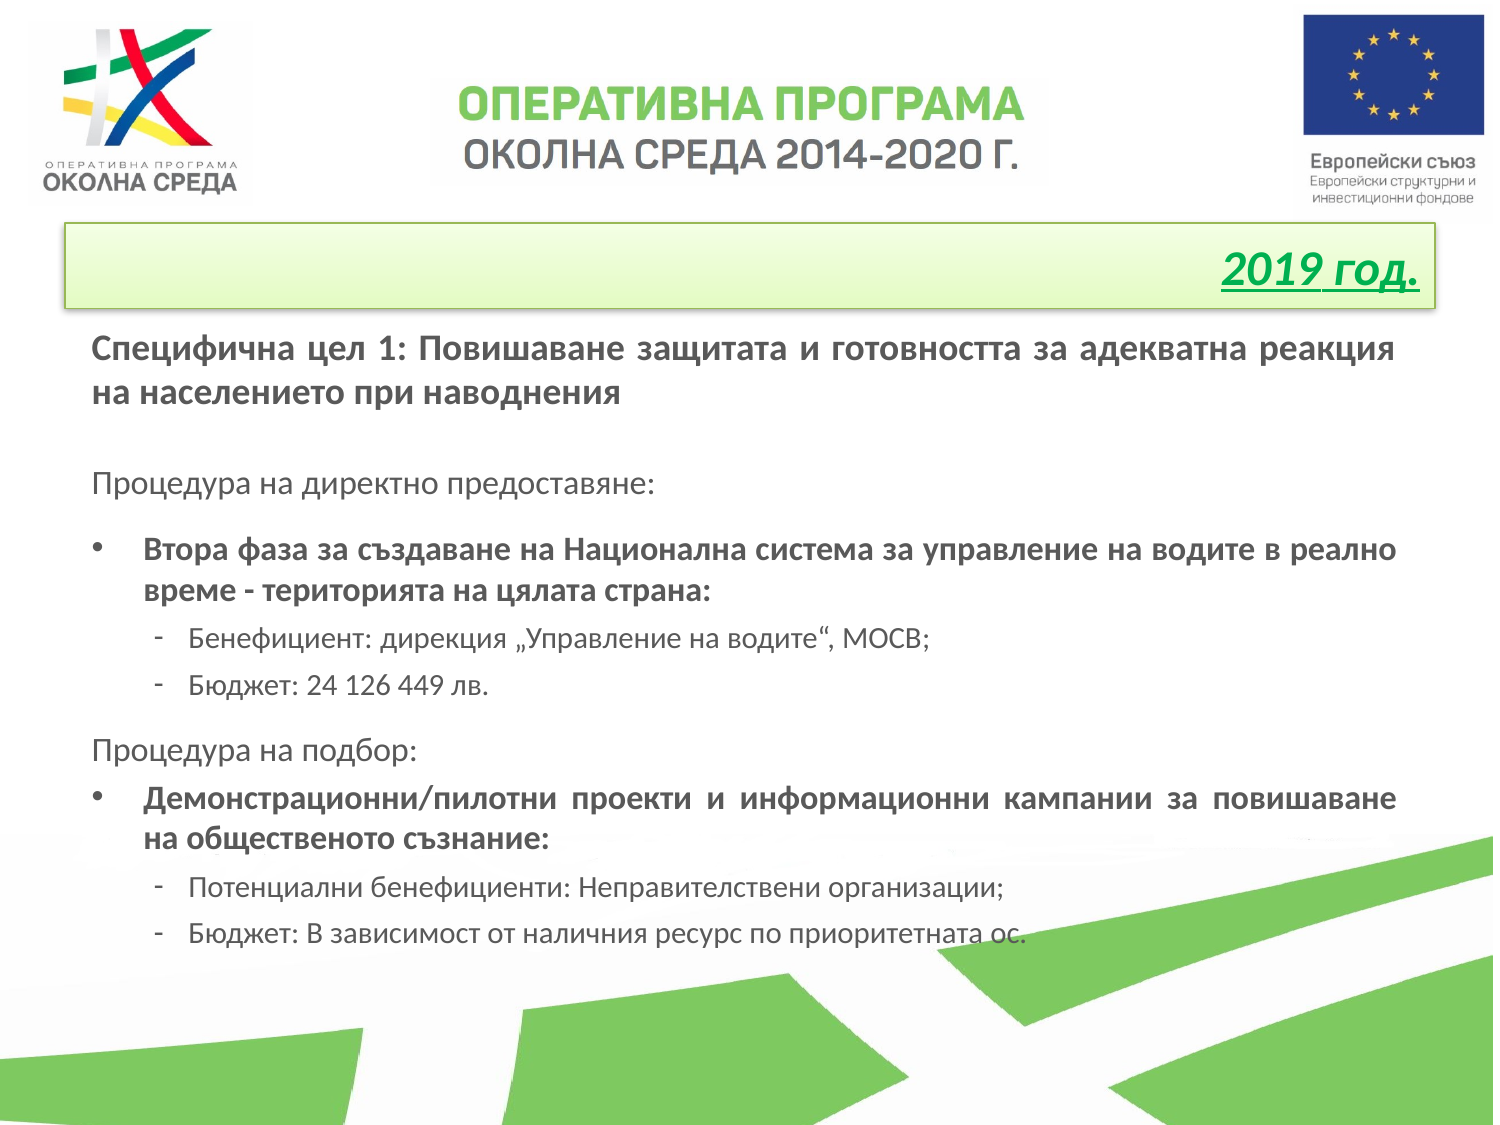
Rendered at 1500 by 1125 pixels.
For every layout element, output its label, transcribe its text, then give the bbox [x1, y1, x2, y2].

picture [429, 77, 1049, 186]
list Процедура на директно предоставяне: Втора фаза за създаване на Национална система за управление на водите в реално време - територията на цялата страна: Бенефициент: дирекция „Управление на водите“, МОСВ; Бюджет: 24 126 449 лв. Процедура на подбор: Демонстрационни/пилотни проекти и информационни кампании за повишаване на общественото съзнание: Потенциални бенефициенти: Неправителствени организации; Бюджет: В зависимост от наличния ресурс по приоритетната ос. [76, 445, 1412, 832]
picture [28, 21, 254, 206]
title 2019 год. [64, 222, 1436, 309]
text_box Специфична цел 1: Повишаване защитата и готовността за адекватна реакция на населението при наводнения [76, 316, 1412, 445]
picture [0, 833, 1493, 1125]
picture [1293, 3, 1493, 224]
